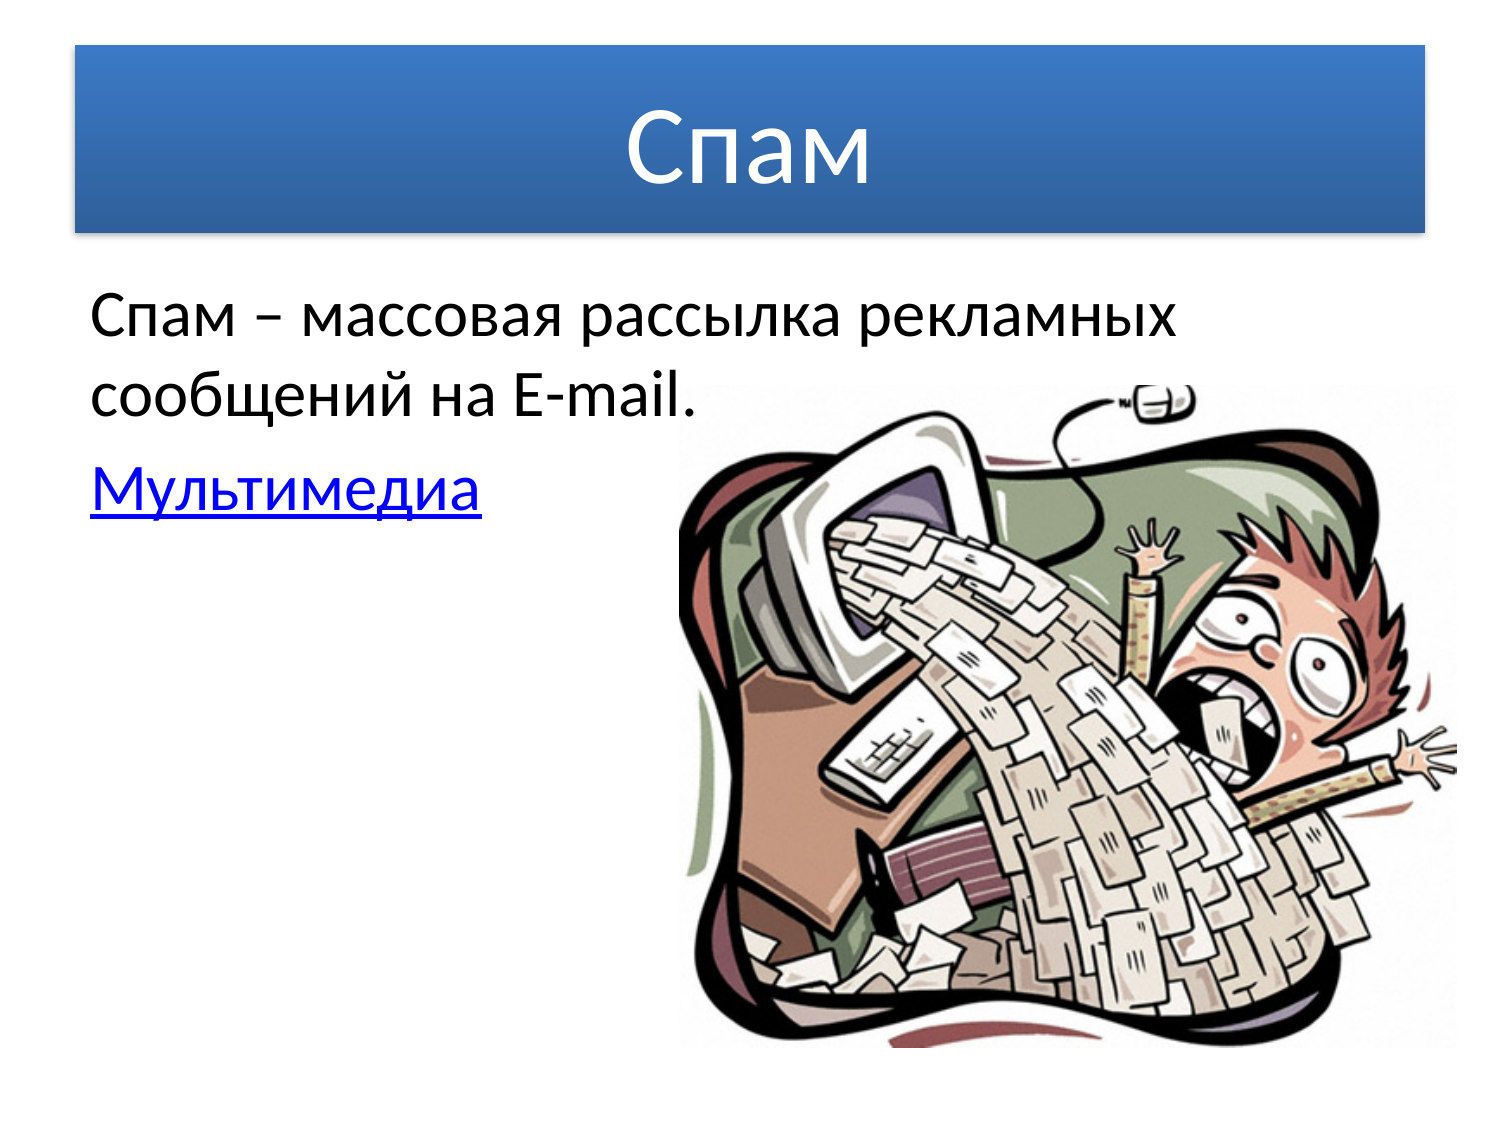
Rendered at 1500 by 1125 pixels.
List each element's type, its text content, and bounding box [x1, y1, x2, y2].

list Спам – массовая рассылка рекламных сообщений на E-mail. Мультимедиа [75, 262, 1425, 1005]
title Спам [75, 45, 1425, 233]
picture [678, 385, 1458, 1048]
